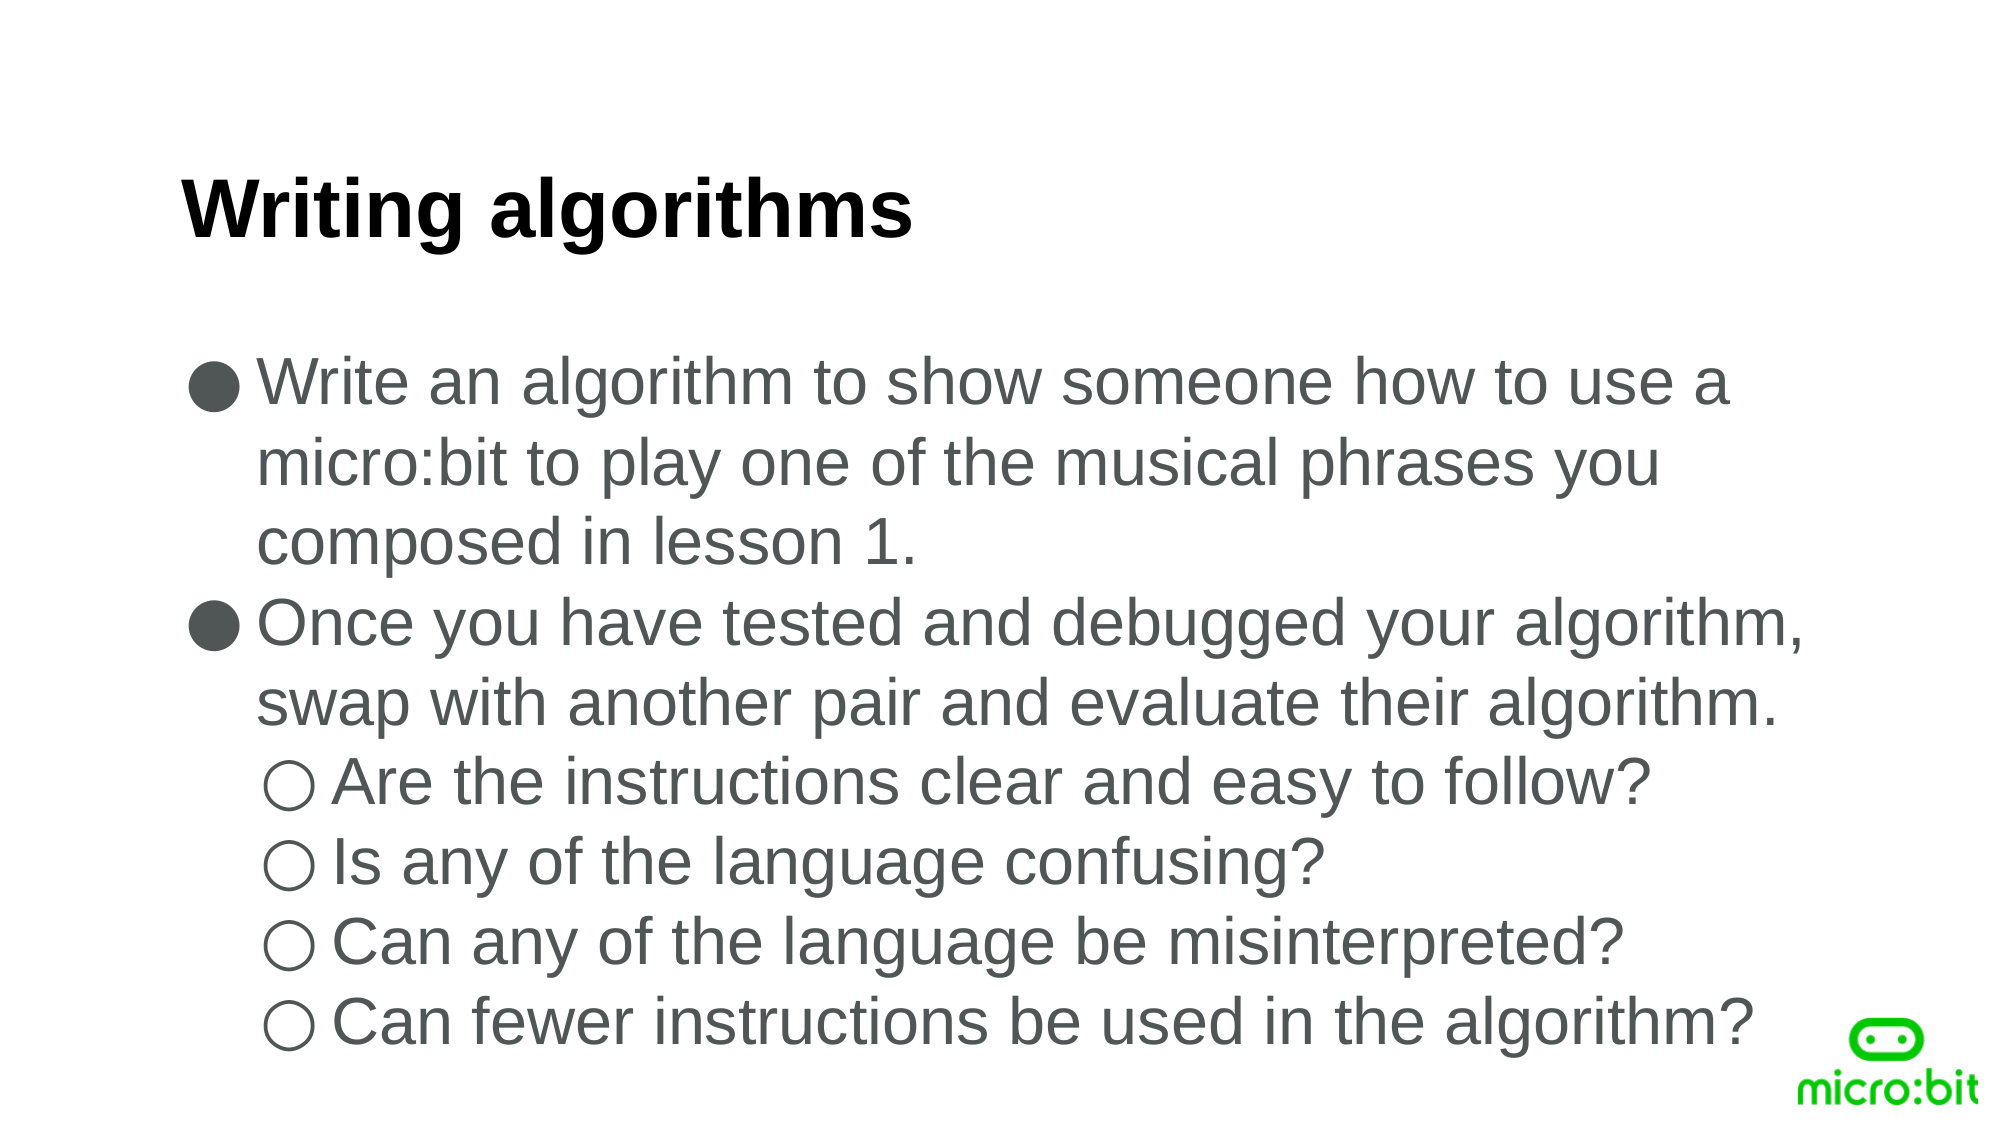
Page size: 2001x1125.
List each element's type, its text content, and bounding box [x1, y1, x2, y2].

text_box Writing algorithms Write an algorithm to show someone how to use a micro:bit to play one of the musical phrases you composed in lesson 1. Once you have tested and debugged your algorithm, swap with another pair and evaluate their algorithm. Are the instructions clear and easy to follow? Is any of the language confusing? Can any of the language be misinterpreted? Can fewer instructions be used in the algorithm? [166, 60, 1940, 884]
picture [1797, 1017, 1978, 1106]
